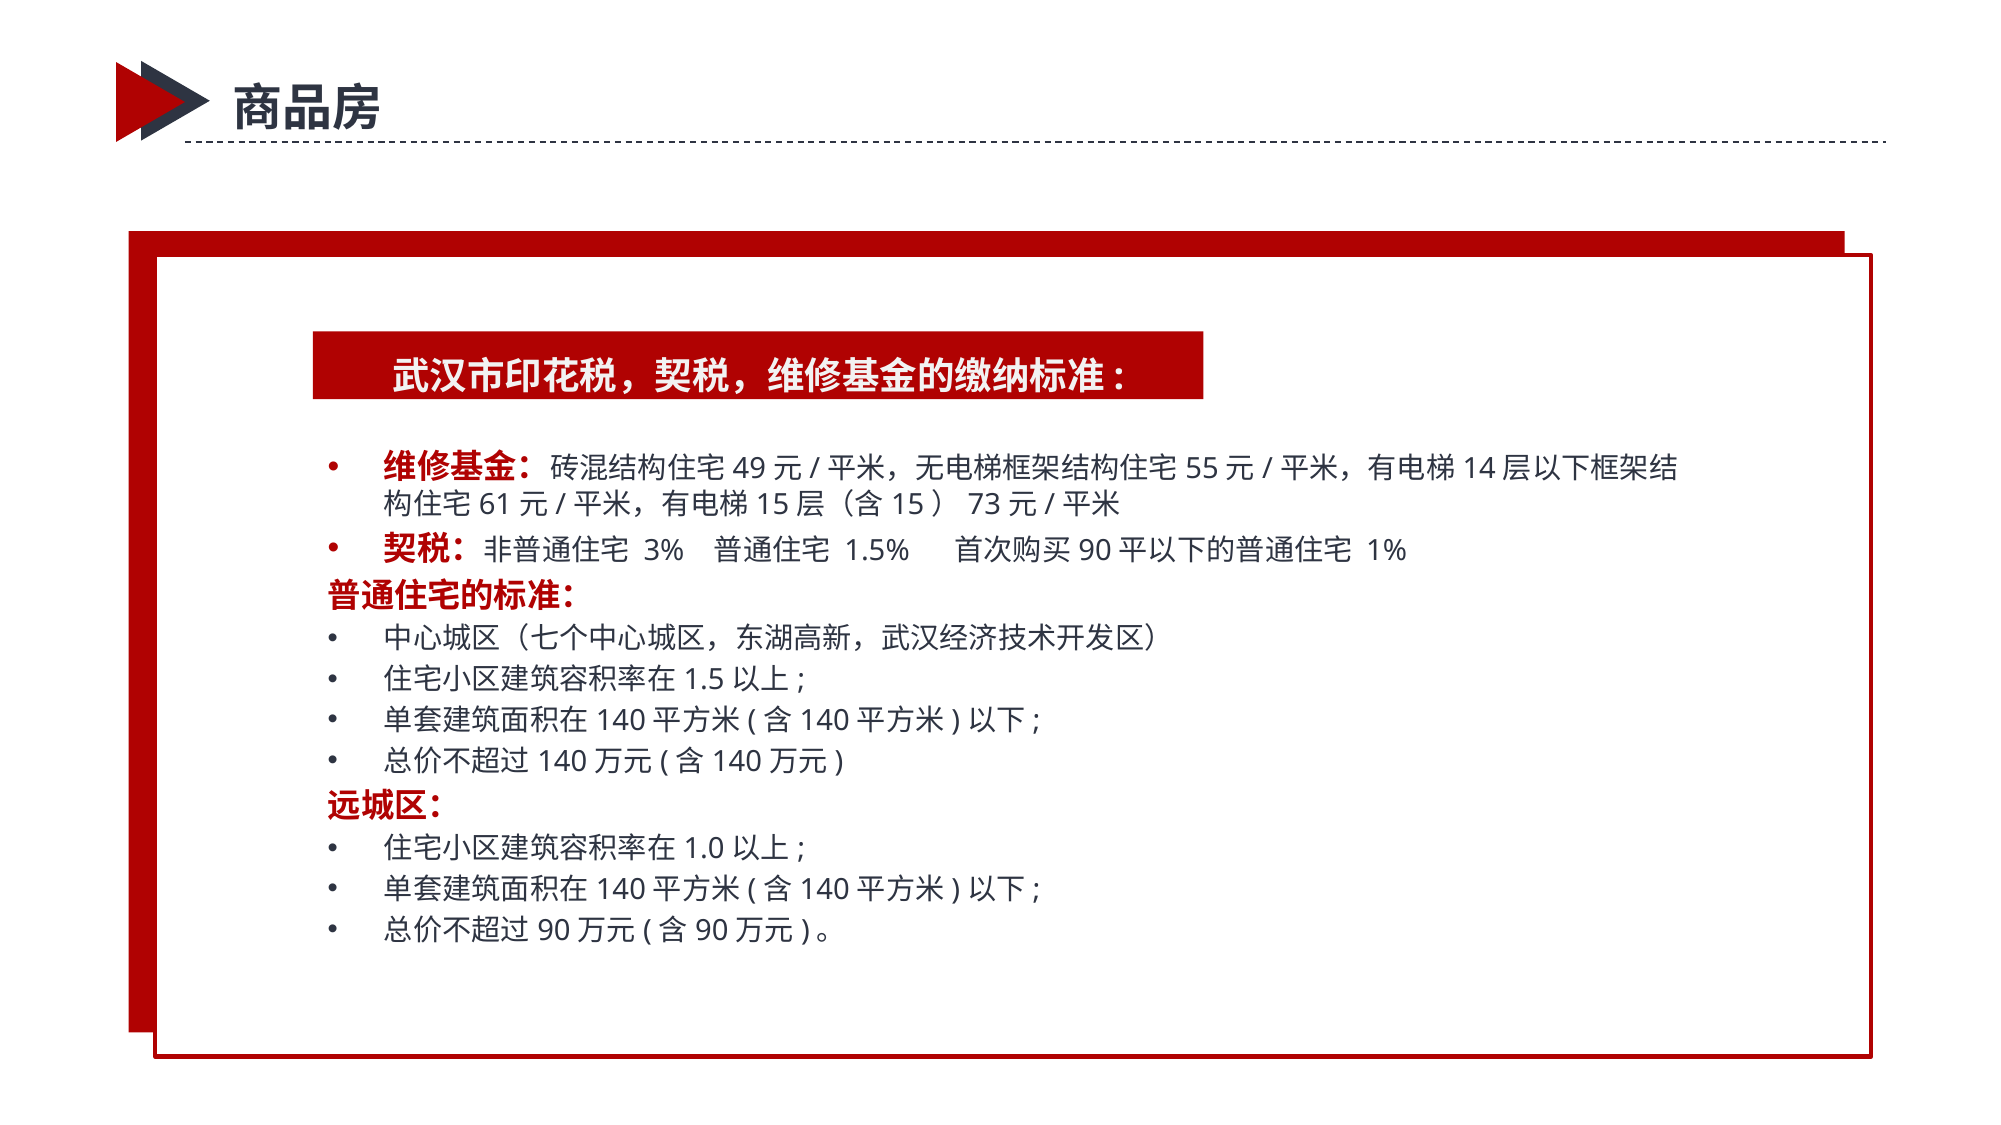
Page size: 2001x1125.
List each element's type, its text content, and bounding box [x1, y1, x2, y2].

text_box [128, 230, 1872, 1057]
text_box 商品房 [199, 68, 415, 157]
